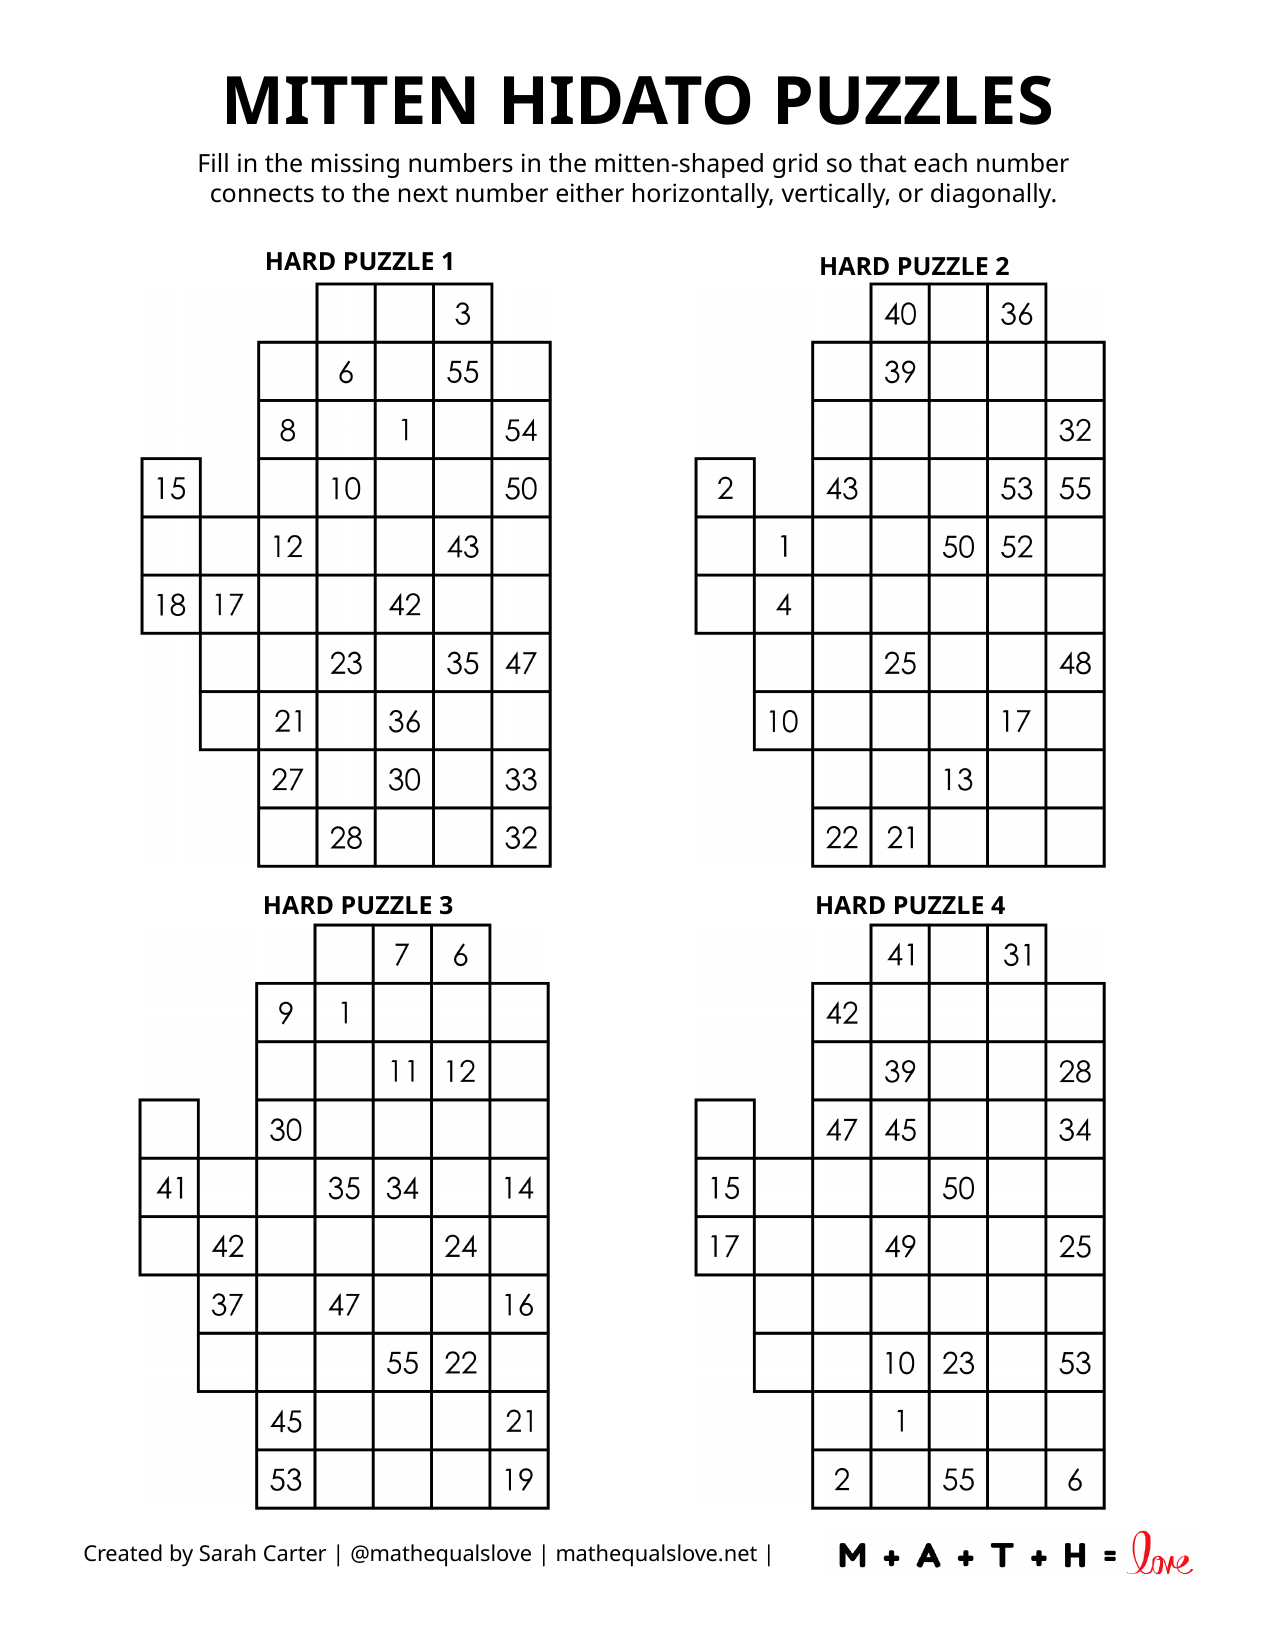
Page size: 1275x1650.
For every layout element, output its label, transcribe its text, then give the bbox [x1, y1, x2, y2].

picture [693, 922, 1108, 1511]
picture [693, 280, 1108, 870]
picture [136, 922, 551, 1511]
text_box HARD PUZZLE 1 [120, 245, 600, 297]
text_box Created by Sarah Carter | @mathequalslove | mathequalslove.net | [68, 1532, 826, 1574]
picture [826, 1528, 1203, 1579]
text_box HARD PUZZLE 4 [670, 889, 1150, 941]
picture [139, 280, 554, 870]
text_box Fill in the missing numbers in the mitten-shaped grid so that each number connects to the next number either horizontally, vertically, or diagonally. [0, 140, 1275, 216]
text_box MITTEN HIDATO PUZZLES [66, 50, 1211, 140]
text_box HARD PUZZLE 2 [674, 249, 1155, 301]
text_box HARD PUZZLE 3 [118, 889, 598, 941]
